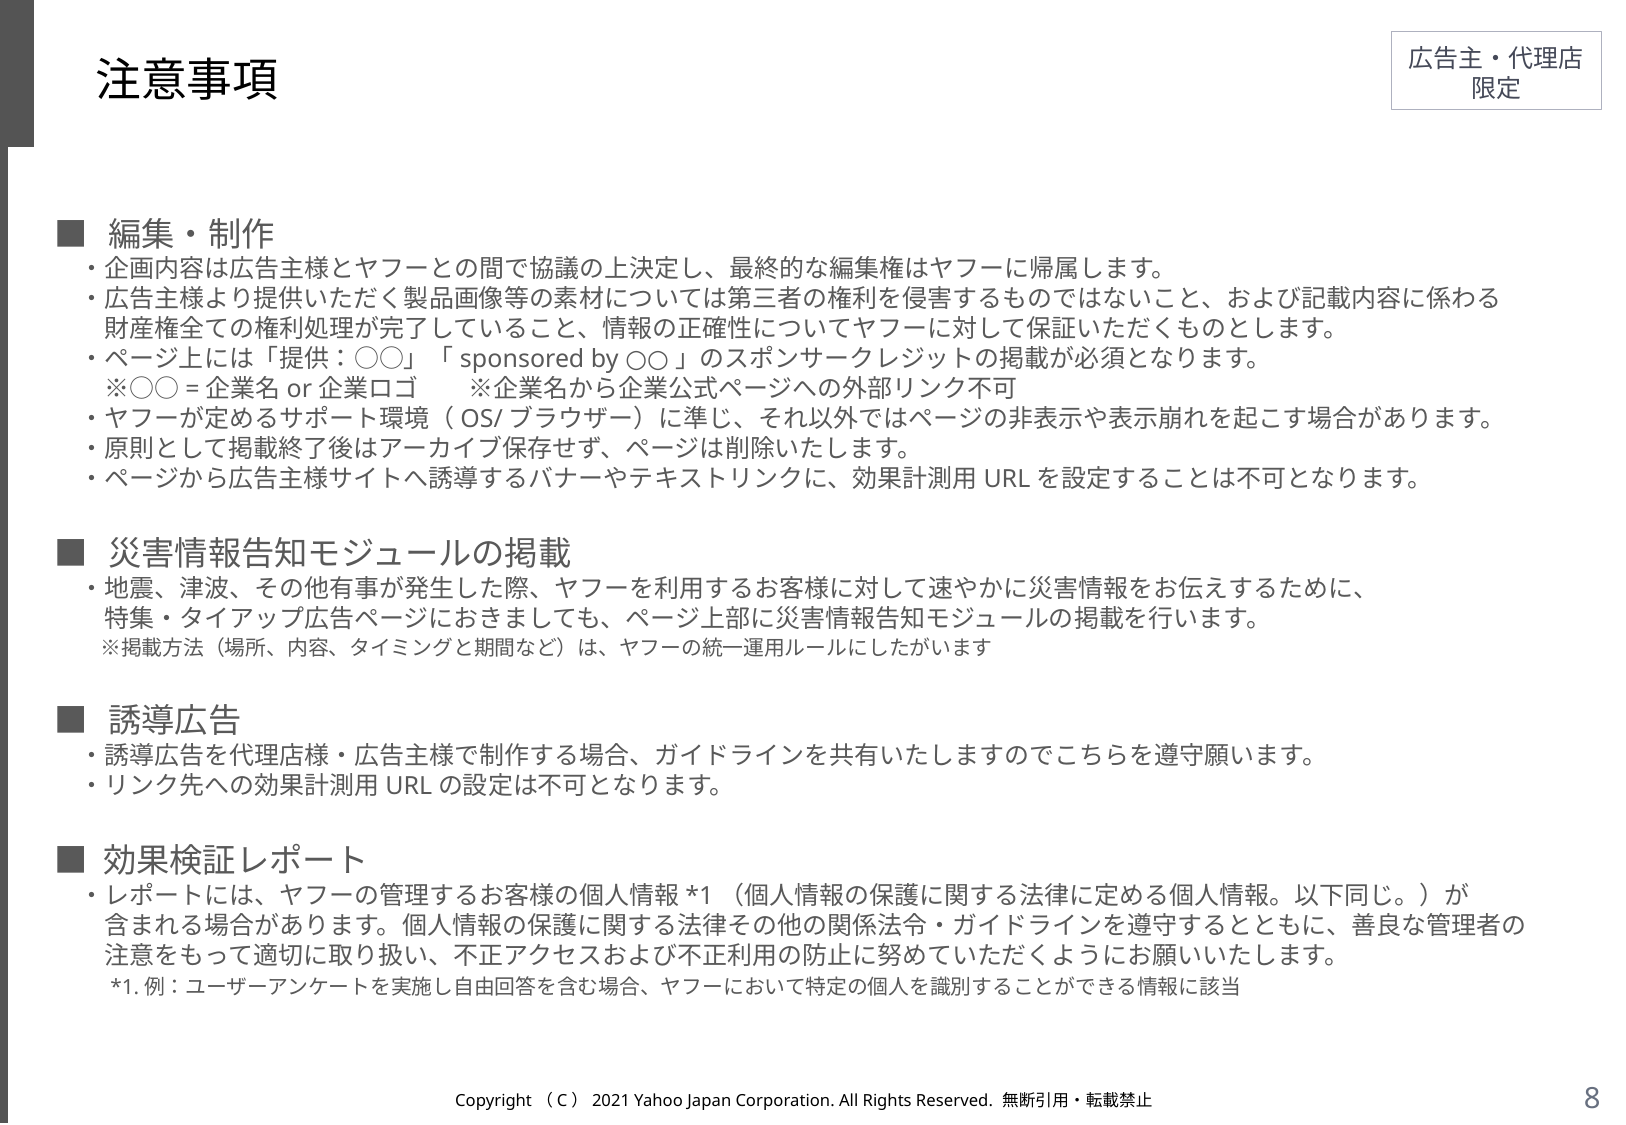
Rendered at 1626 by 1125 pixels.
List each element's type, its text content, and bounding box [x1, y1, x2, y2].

footer Copyright（C）2021 Yahoo Japan Corporation. All Rights Reserved. 無断引用・転載禁止 [440, 1082, 1185, 1118]
text_box ■ 編集・制作 ・企画内容は広告主様とヤフーとの間で協議の上決定し、最終的な編集権はヤフーに帰属します。 ・広告主様より提供いただく製品画像等の素材については第三者の権利を侵害するものではないこと、および記載内容に係わる 財産権全ての権利処理が完了していること、情報の正確性についてヤフーに対して保証いただくものとします。 ・ページ上には「提供：○○」「sponsored by ○○」のスポンサークレジットの掲載が必須となります。 ※○○=企業名or企業ロゴ ※企業名から企業公式ページへの外部リンク不可 ・ヤフーが定めるサポート環境（OS/ブラウザー）に準じ、それ以外ではページの非表示や表示崩れを起こす場合があります。 ・原則として掲載終了後はアーカイブ保存せず、ページは削除いたします。 ・ページから広告主様サイトへ誘導するバナーやテキストリンクに、効果計測用URLを設定することは不可となります。 ■ 災害情報告知モジュールの掲載 ・地震、津波、その他有事が発生した際、ヤフーを利用するお客様に対して速やかに災害情報をお伝えするために、 特集・タイアップ広告ページにおきましても、ページ上部に災害情報告知モジュールの掲載を行います。 ※掲載方法（場所、内容、タイミングと期間など）は、ヤフーの統一運用ルールにしたがいます ■ 誘導広告 ・誘導広告を代理店様・広告主様で制作する場合、ガイドラインを共有いたしますのでこちらを遵守願います。 ・リンク先への効果計測用URLの設定は不可となります。 ■ 効果検証レポート ・レポートには、ヤフーの管理するお客様の個人情報*1（個人情報の保護に関する法律に定める個人情報。以下同じ。）が 含まれる場合があります。個人情報の保護に関する法律その他の関係法令・ガイドラインを遵守するとともに、善良な管理者の 注意をもって適切に取り扱い、不正アクセスおよび不正利用の防止に努めていただくようにお願いいたします。 *1.例：ユーザーアンケートを実施し自由回答を含む場合、ヤフーにおいて特定の個人を識別することができる情報に該当 [39, 205, 1586, 1007]
title 注意事項 [80, 42, 1392, 114]
